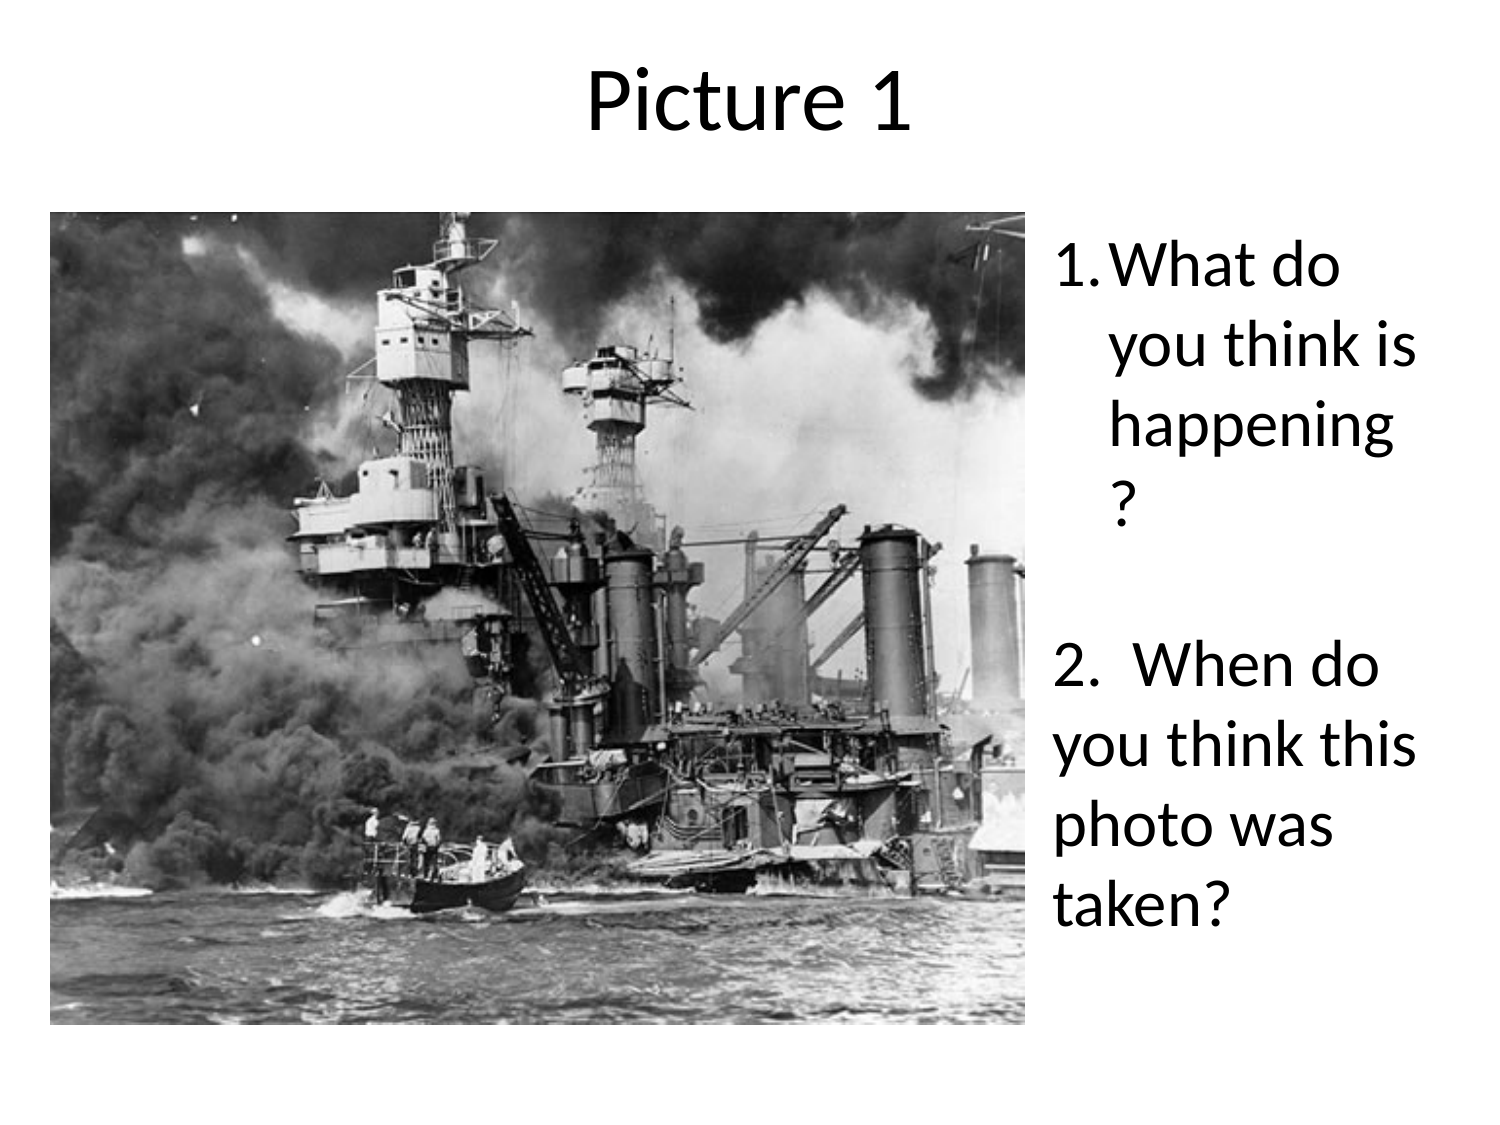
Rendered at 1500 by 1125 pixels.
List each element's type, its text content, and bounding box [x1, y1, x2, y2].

title Picture 1 [75, 0, 1425, 188]
text_box What do you think is happening? 2. When do you think this photo was taken? [1037, 212, 1438, 992]
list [49, 212, 1026, 1026]
